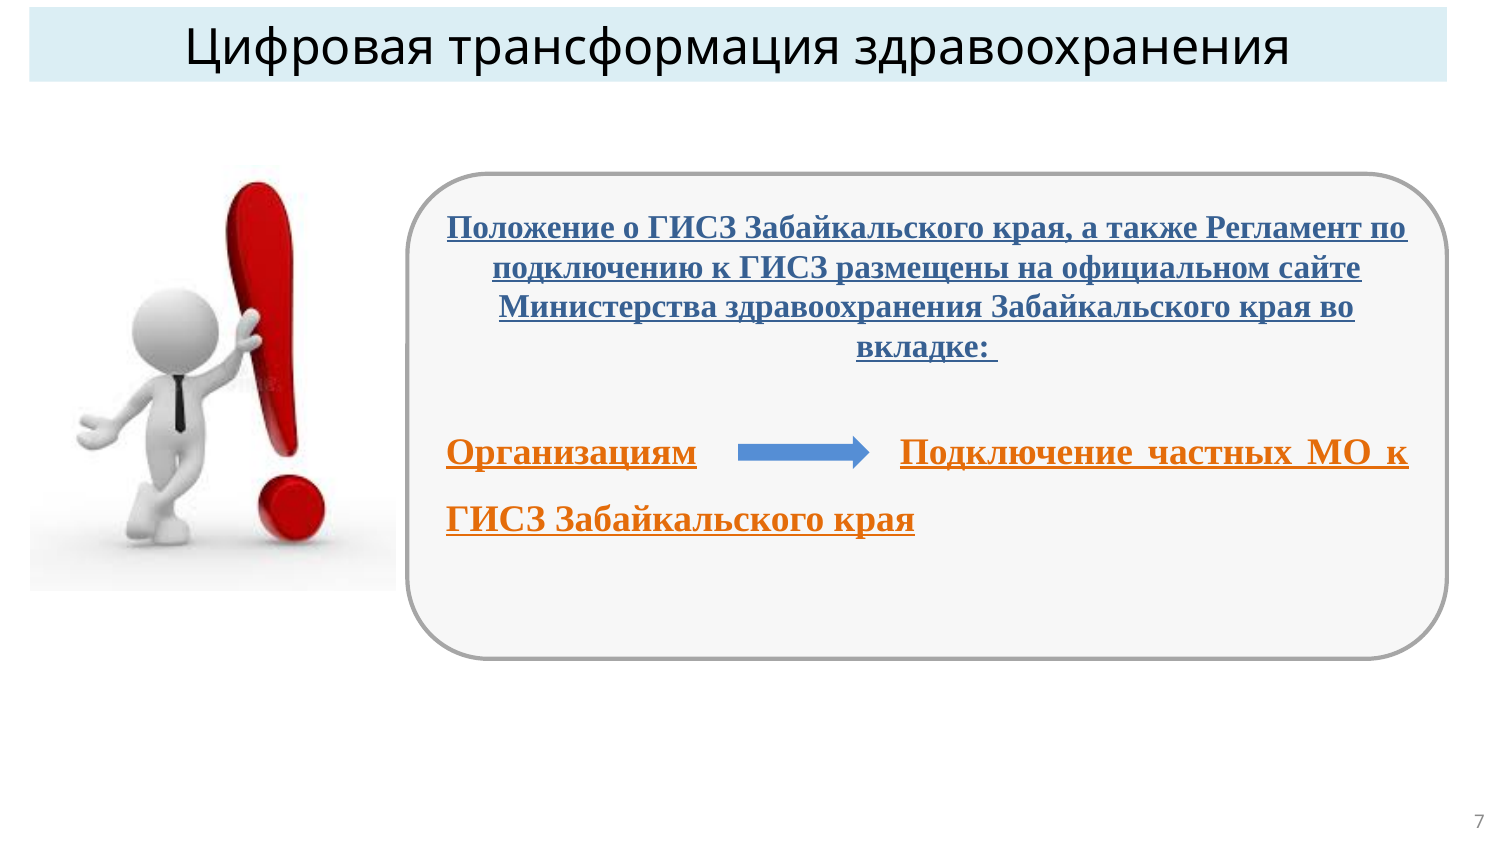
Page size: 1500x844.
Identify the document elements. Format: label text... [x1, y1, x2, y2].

picture [29, 164, 396, 591]
text_box Положение о ГИСЗ Забайкальского края, а также Регламент по подключению к ГИСЗ размещены на официальном сайте Министерства здравоохранения Забайкальского края во вкладке: Организациям Подключение частных МО к ГИСЗ Забайкальского края [405, 171, 1449, 661]
text_box Цифровая трансформация здравоохранения [29, 7, 1447, 82]
text_box [736, 433, 872, 472]
slide_number 7 [1149, 798, 1500, 843]
